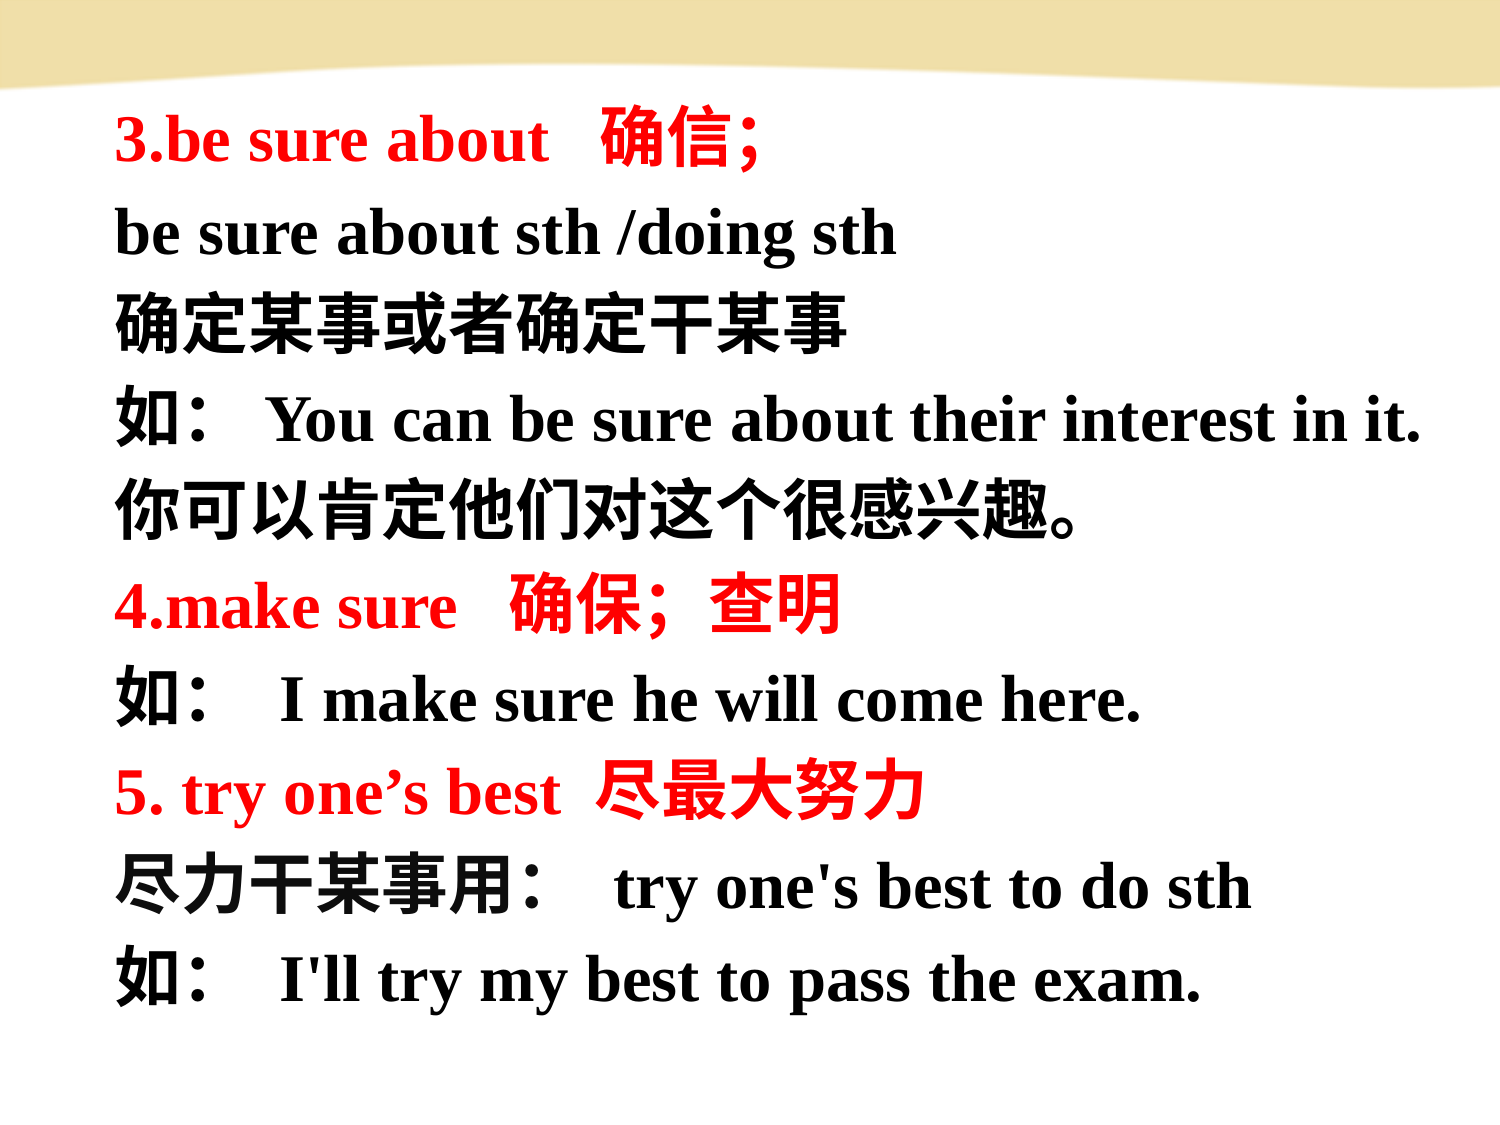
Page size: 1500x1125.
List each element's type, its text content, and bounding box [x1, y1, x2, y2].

list 3.be sure about 确信； be sure about sth /doing sth 确定某事或者确定干某事 如：You can be sure about their interest in it. 你可以肯定他们对这个很感兴趣。 4.make sure 确保；查明 如： I make sure he will come here. 5. try one’s best 尽最大努力 尽力干某事用： try one's best to do sth 如： I'll try my best to pass the exam. [99, 87, 1463, 988]
picture [0, 0, 1500, 1125]
